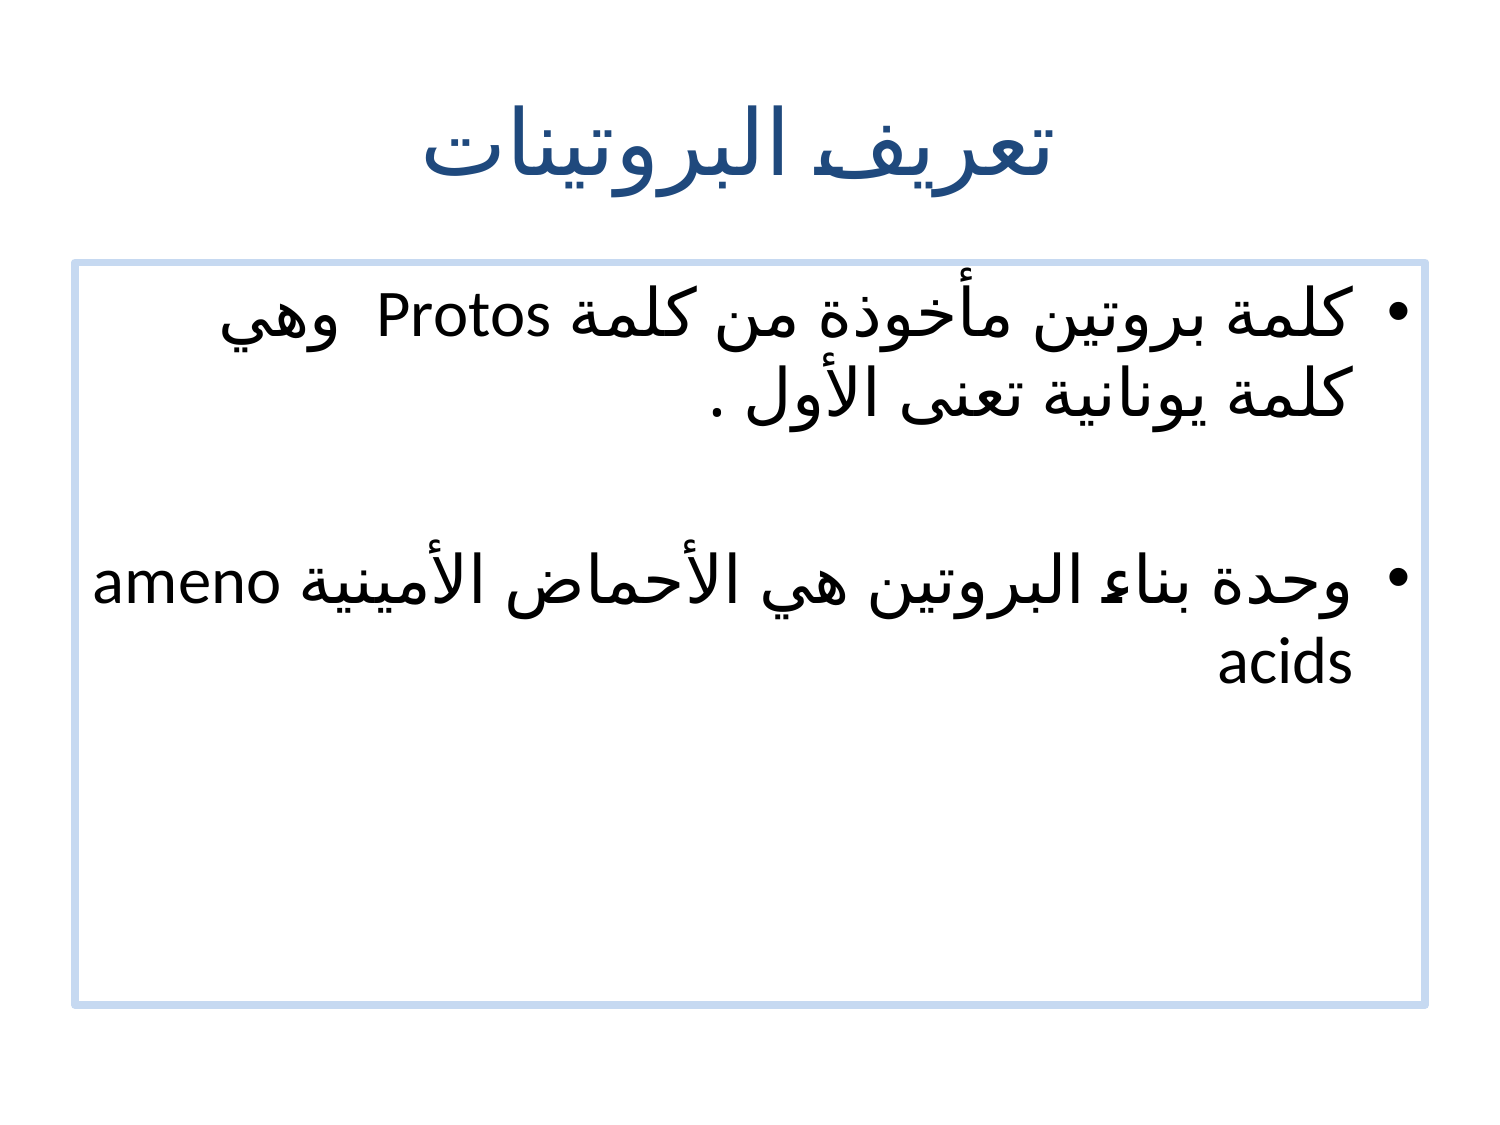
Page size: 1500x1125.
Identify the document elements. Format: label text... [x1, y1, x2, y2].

list كلمة بروتين مأخوذة من كلمة Protos وهي كلمة يونانية تعنى الأول . وحدة بناء البروتين هي الأحماض الأمينية ameno acids [75, 262, 1425, 1005]
title تعريف البروتينات [75, 45, 1425, 233]
